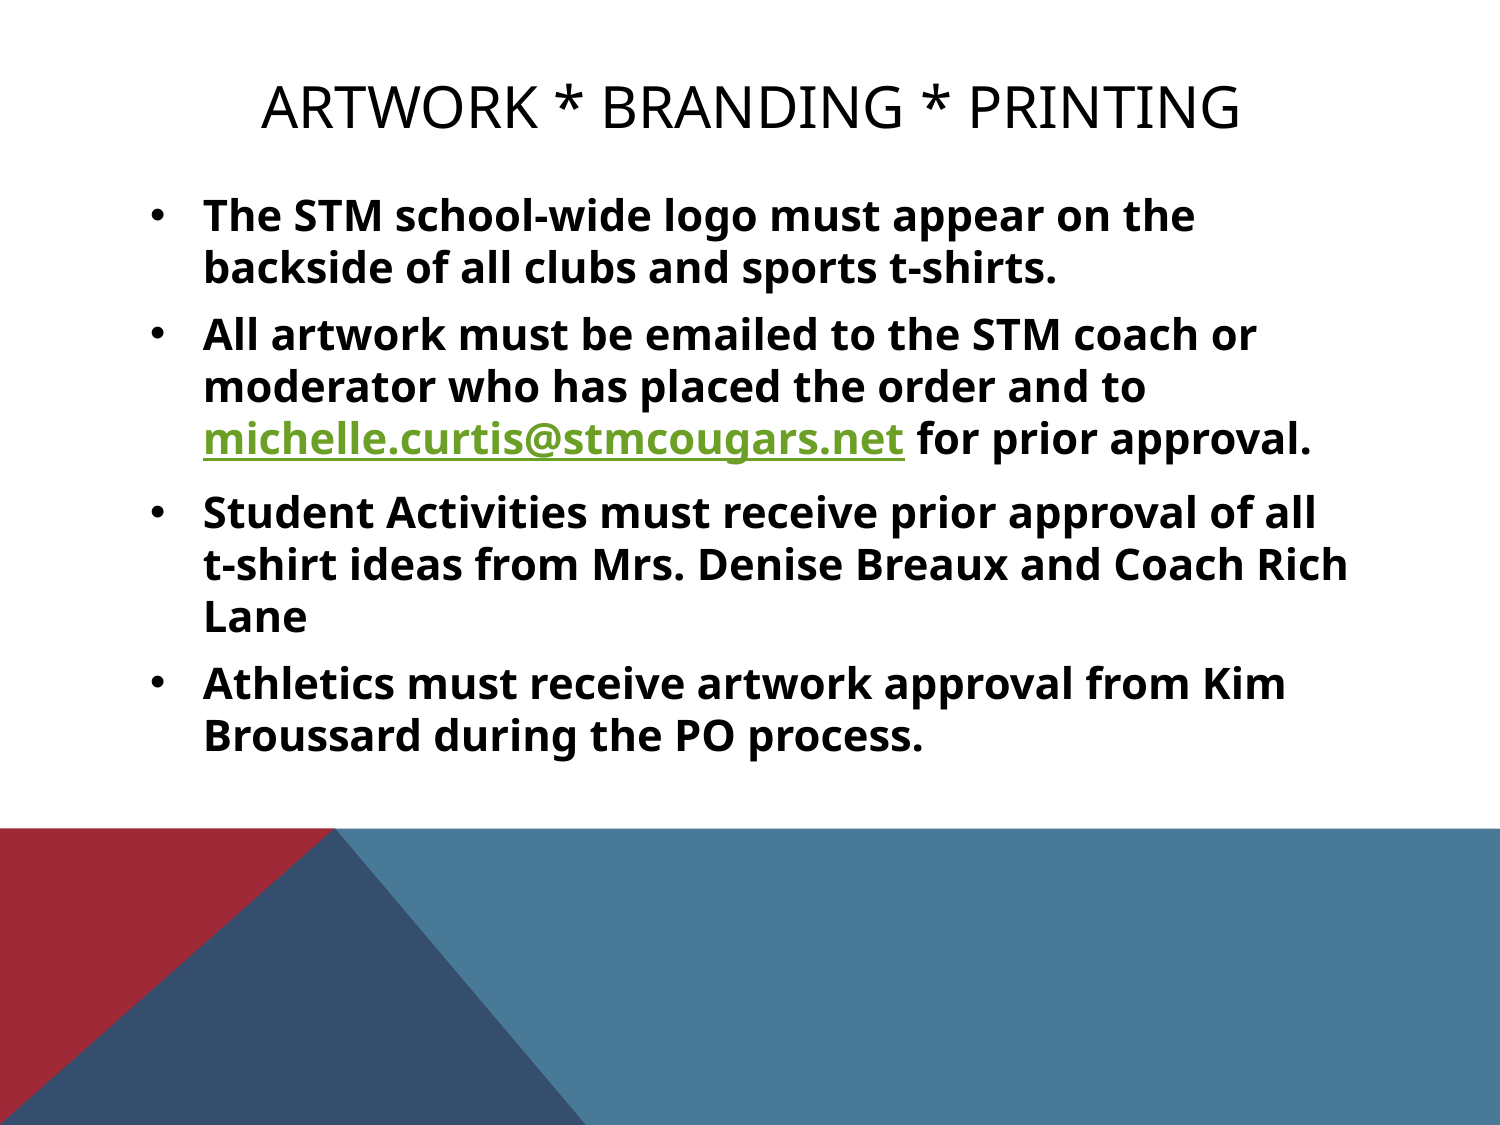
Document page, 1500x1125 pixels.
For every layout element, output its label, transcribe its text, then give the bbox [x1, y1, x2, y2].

list The STM school-wide logo must appear on the backside of all clubs and sports t-shirts. All artwork must be emailed to the STM coach or moderator who has placed the order and to michelle.curtis@stmcougars.net for prior approval. Student Activities must receive prior approval of all t-shirt ideas from Mrs. Denise Breaux and Coach Rich Lane Athletics must receive artwork approval from Kim Broussard during the PO process. [135, 180, 1369, 768]
title Artwork * Branding * Printing [135, 60, 1369, 150]
